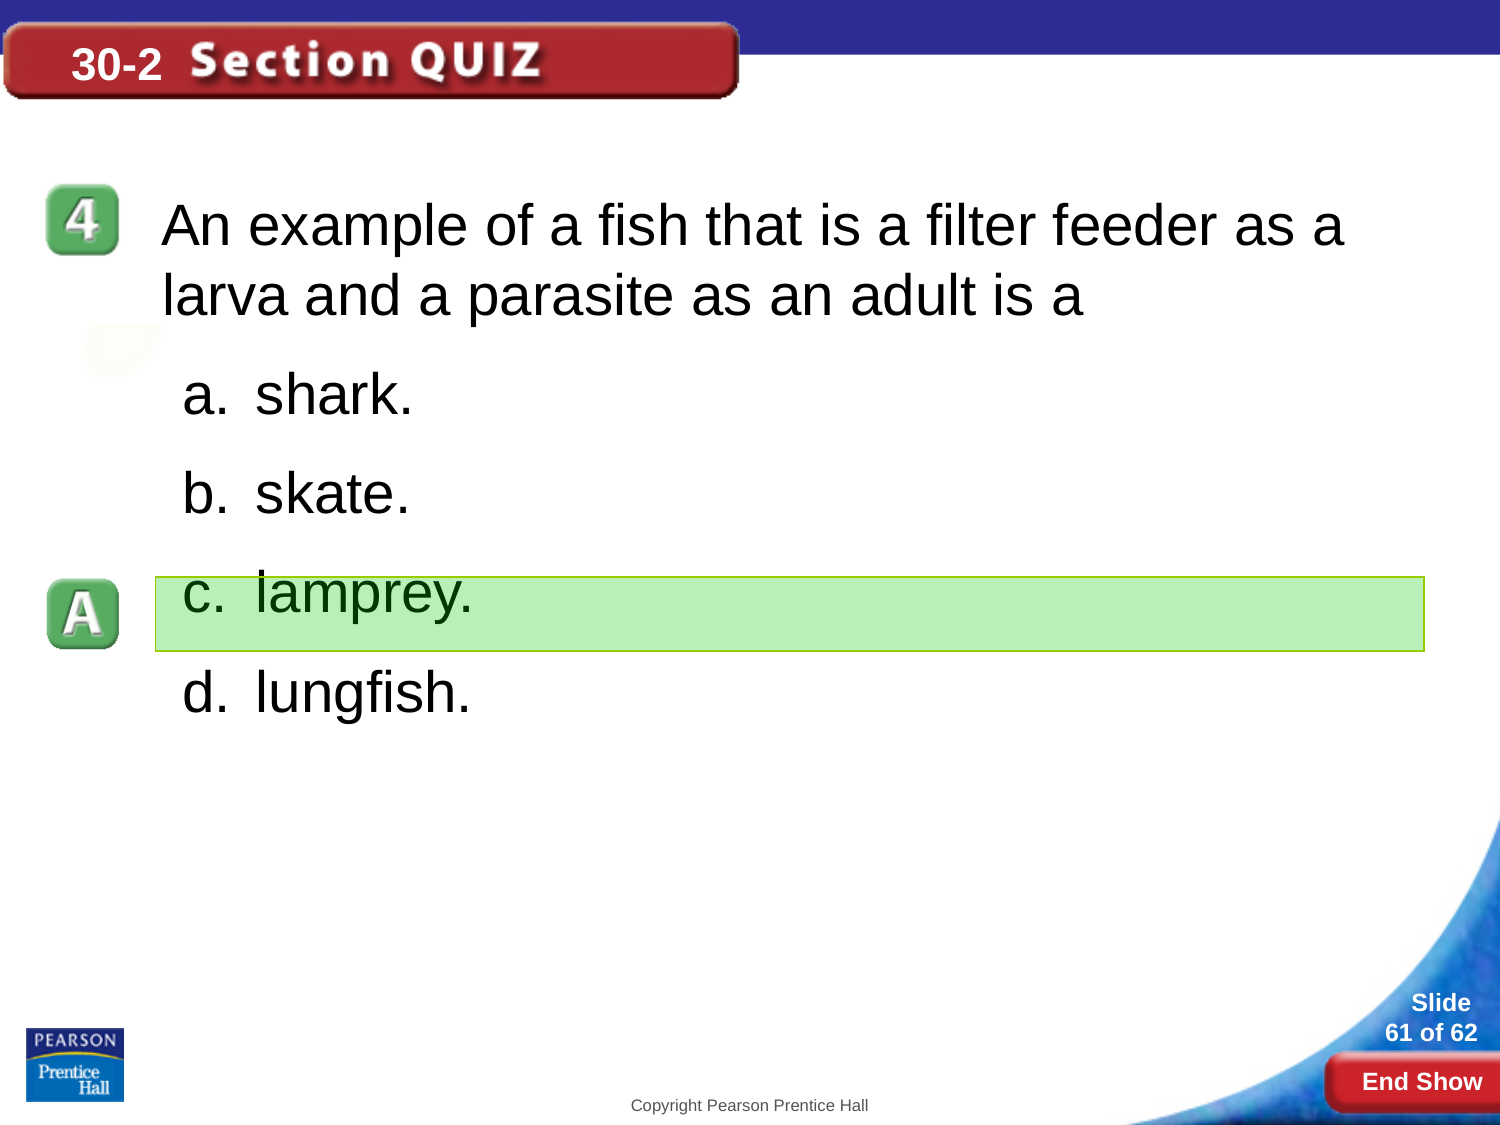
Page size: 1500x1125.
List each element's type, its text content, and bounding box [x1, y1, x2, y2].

text_box [155, 577, 1424, 652]
list An example of a fish that is a filter feeder as a larva and a parasite as an adult is a shark. skate. lamprey. lungfish. [44, 179, 1440, 888]
title 30-2 [2, 26, 179, 98]
picture [38, 178, 136, 264]
picture [0, 0, 1500, 1125]
footer Copyright Pearson Prentice Hall [512, 1087, 988, 1113]
